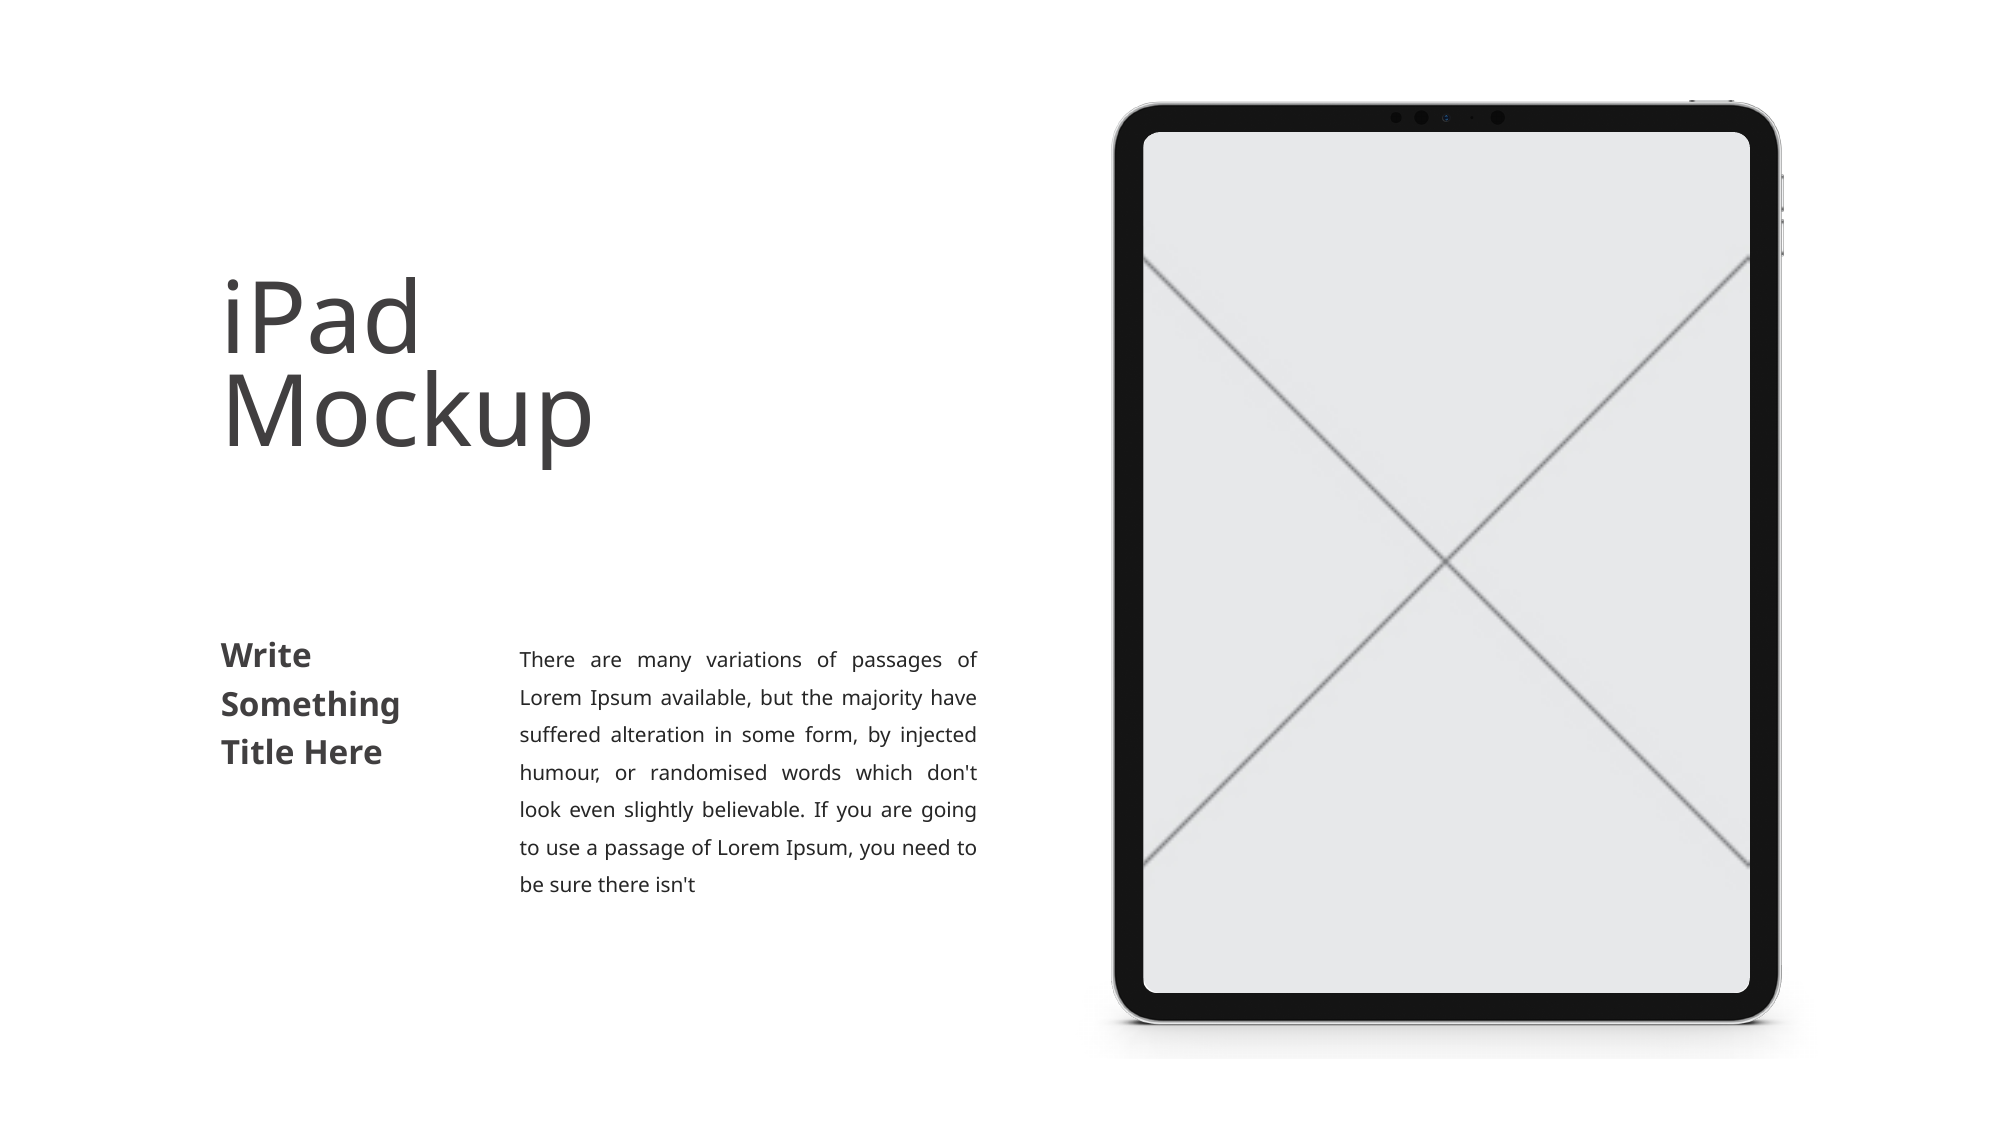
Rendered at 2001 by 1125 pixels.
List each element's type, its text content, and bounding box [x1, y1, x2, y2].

text_box iPad [205, 259, 968, 352]
text_box Title Here [205, 724, 548, 779]
text_box Something [205, 675, 548, 724]
text_box Mockup [205, 352, 968, 461]
text_box Write [205, 627, 548, 675]
picture [1074, 65, 1819, 1059]
text_box There are many variations of passages of Lorem Ipsum available, but the majority have suffered alteration in some form, by injected humour, or randomised words which don't look even slightly believable. If you are going to use a passage of Lorem Ipsum, you need to be sure there isn't [504, 627, 992, 905]
